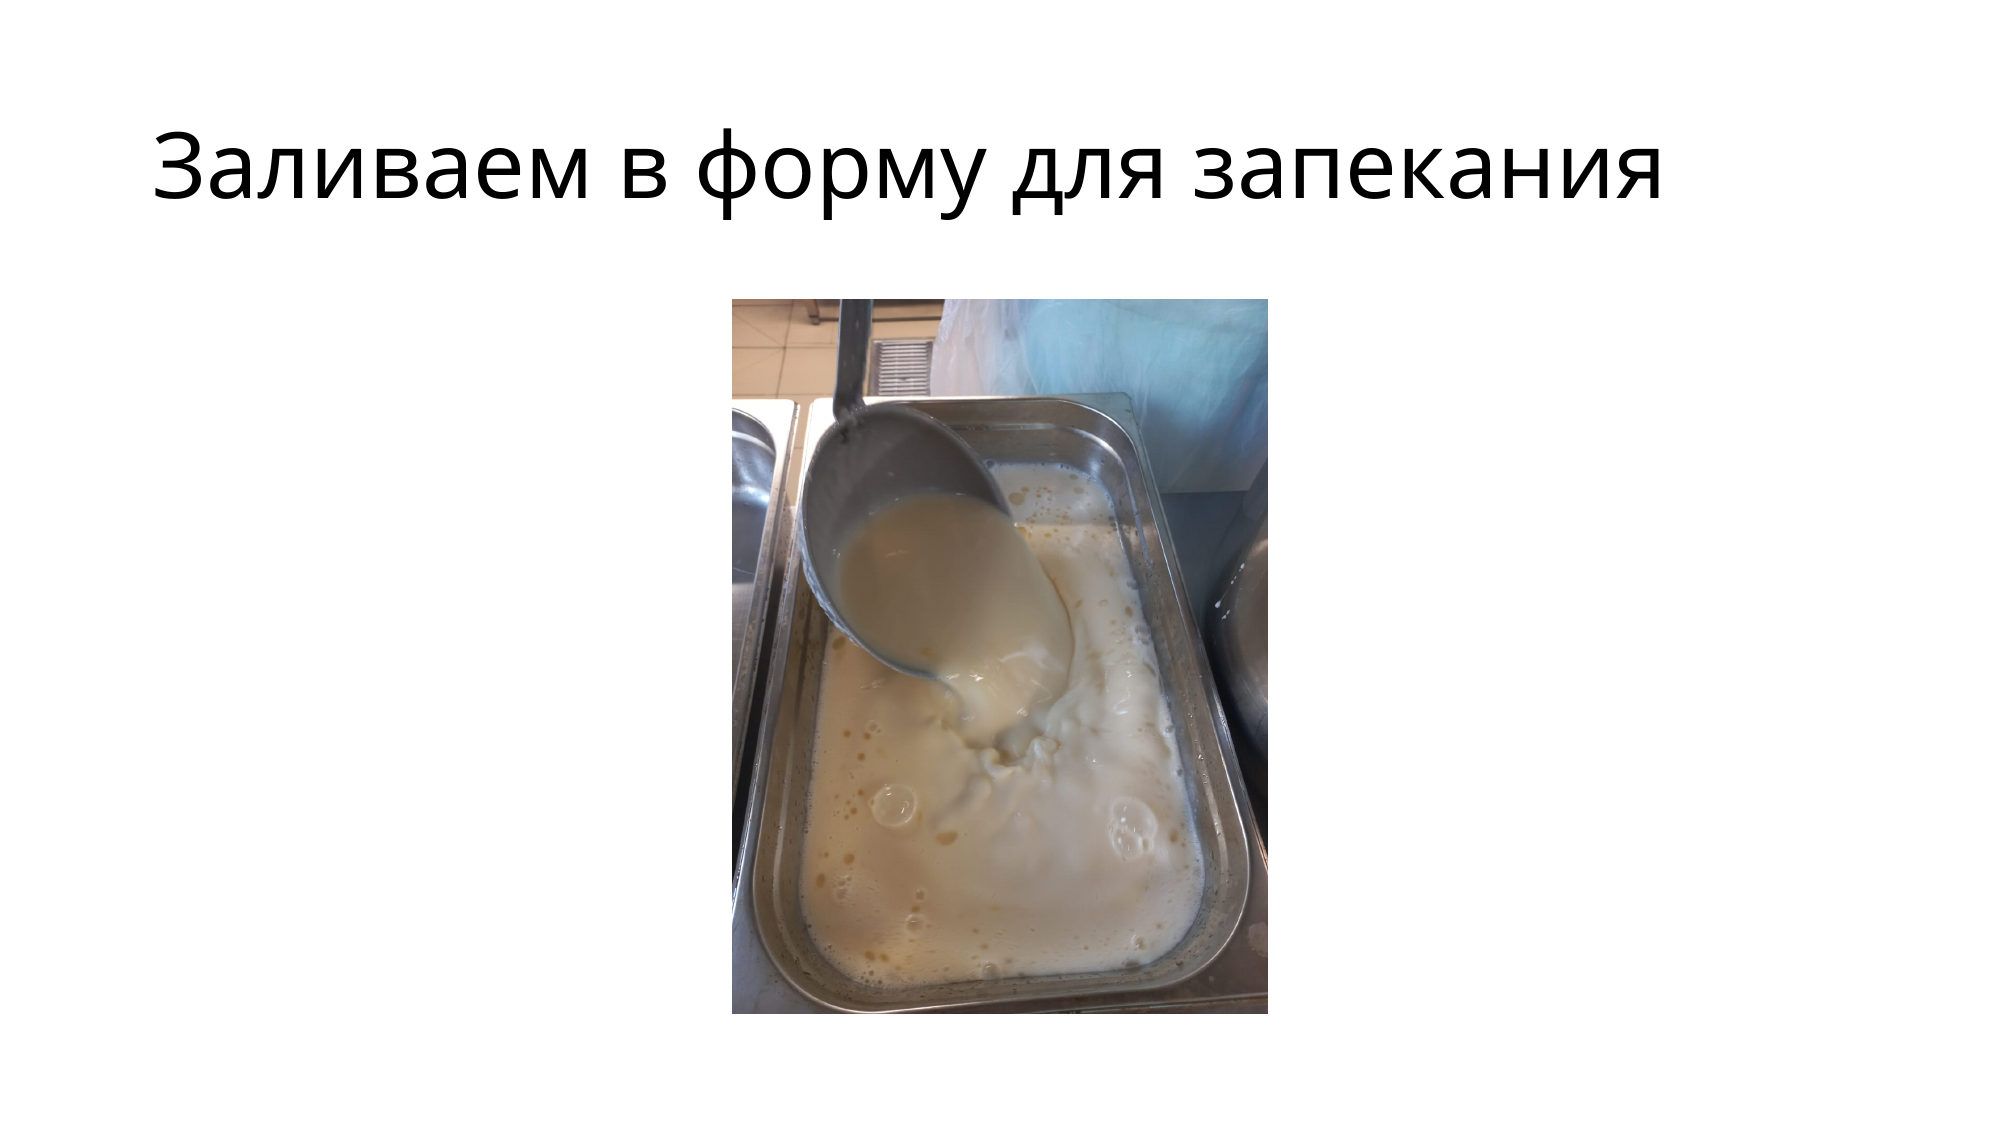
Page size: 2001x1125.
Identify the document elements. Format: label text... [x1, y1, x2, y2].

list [732, 299, 1268, 1014]
title Заливаем в форму для запекания [137, 59, 1863, 278]
